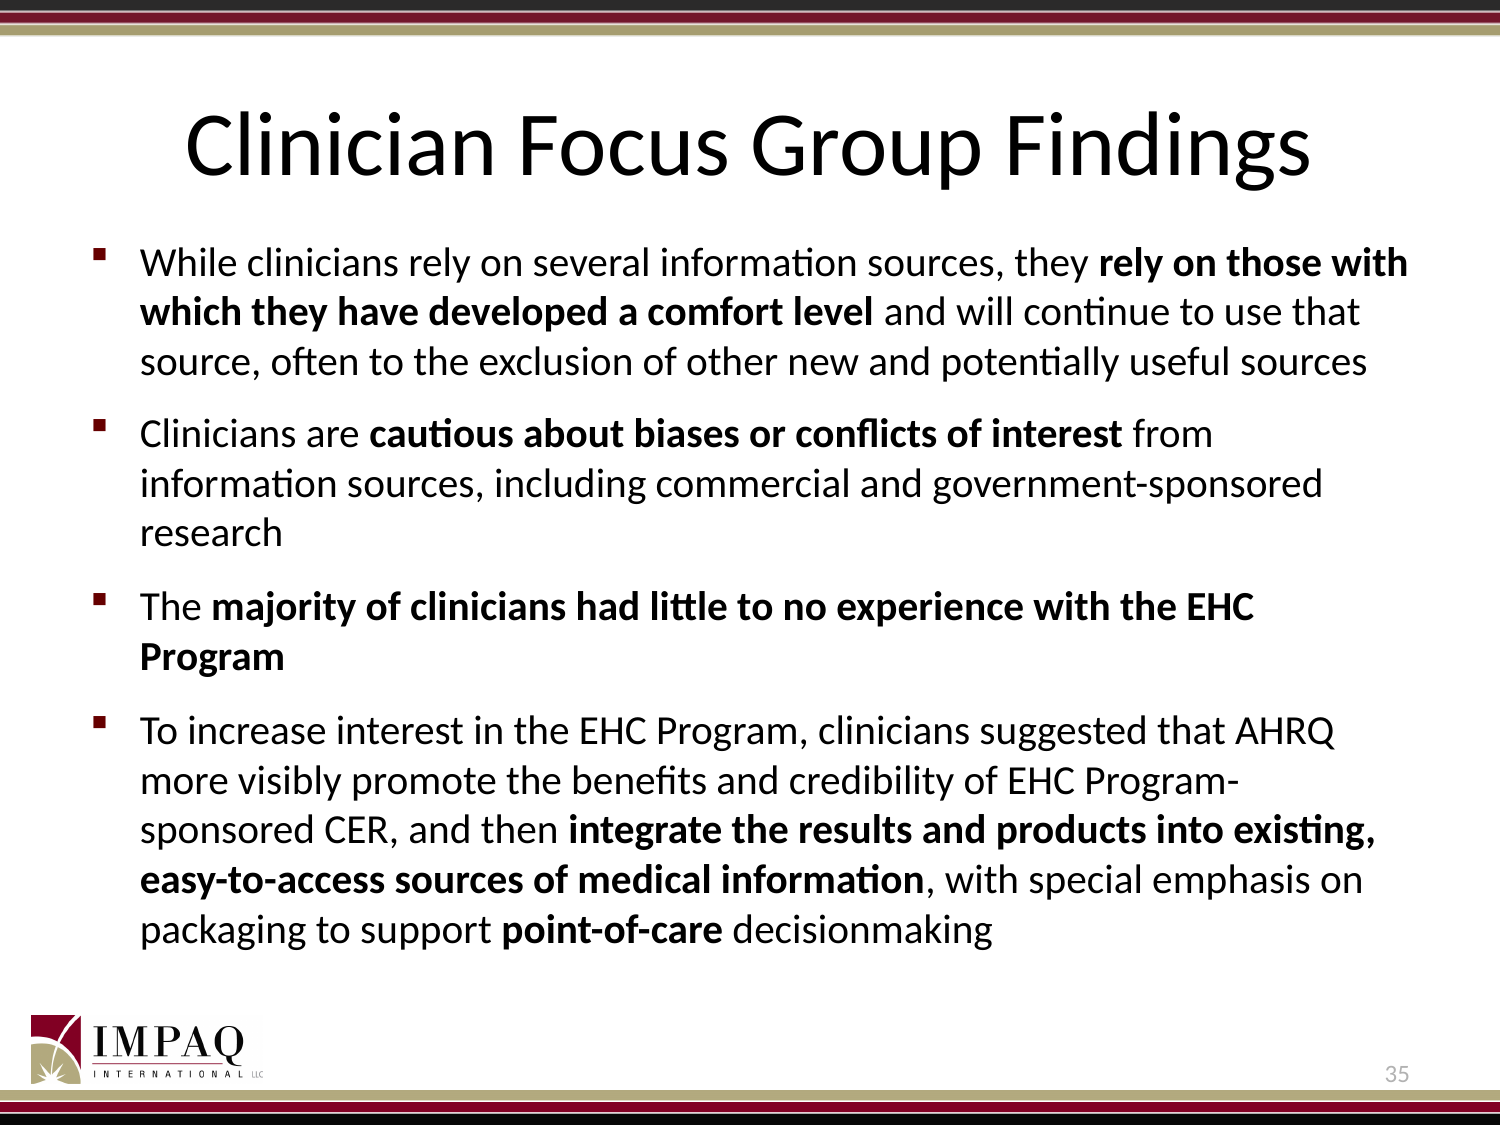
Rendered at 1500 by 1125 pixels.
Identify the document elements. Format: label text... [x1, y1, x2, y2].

picture [0, 0, 1500, 44]
slide_number 35 [1074, 1042, 1425, 1103]
list While clinicians rely on several information sources, they rely on those with which they have developed a comfort level and will continue to use that source, often to the exclusion of other new and potentially useful sources Clinicians are cautious about biases or conflicts of interest from information sources, including commercial and government-sponsored research The majority of clinicians had little to no experience with the EHC Program To increase interest in the EHC Program, clinicians suggested that AHRQ more visibly promote the benefits and credibility of EHC Program-sponsored CER, and then integrate the results and products into existing, easy-to-access sources of medical information, with special emphasis on packaging to support point-of-care decisionmaking [75, 206, 1425, 1005]
picture [0, 1090, 1500, 1125]
title Clinician Focus Group Findings [75, 45, 1425, 206]
picture [31, 1015, 263, 1084]
